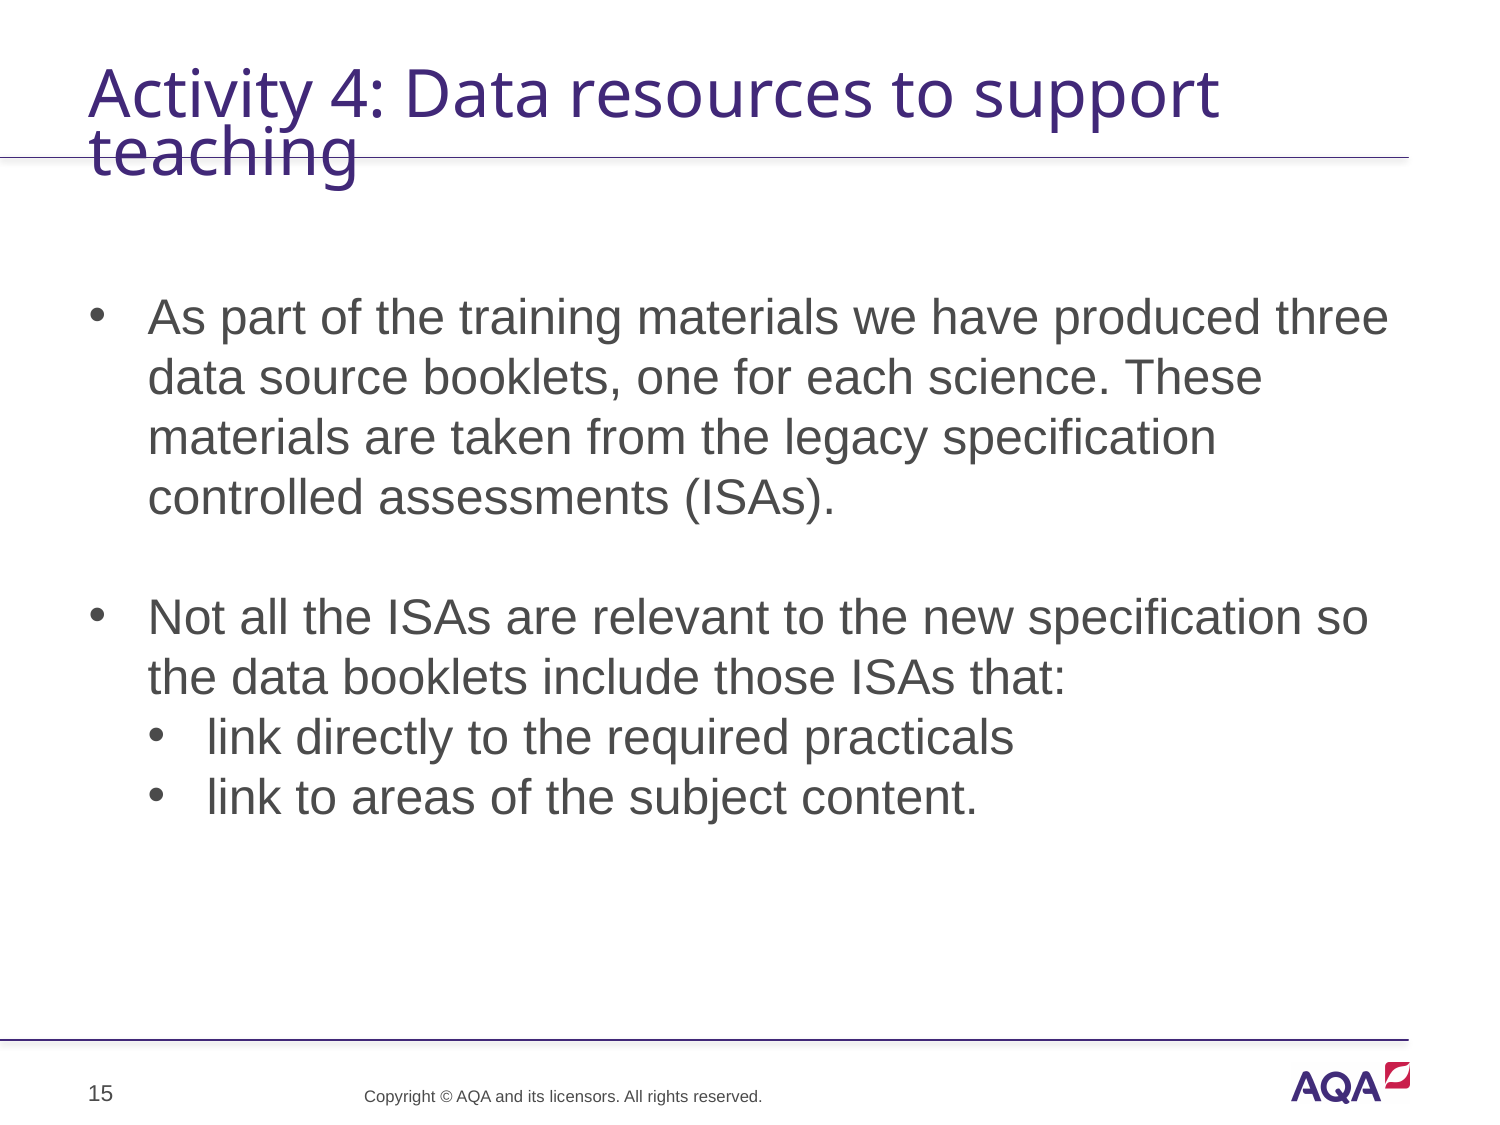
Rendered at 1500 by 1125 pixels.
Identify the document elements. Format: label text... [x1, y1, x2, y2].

title Activity 4: Data resources to support teaching [88, 72, 1450, 144]
slide_number 15 [72, 1062, 188, 1123]
footer Copyright © AQA and its licensors. All rights reserved. [324, 1084, 764, 1124]
picture [1291, 1062, 1410, 1104]
list As part of the training materials we have produced three data source booklets, one for each science. These materials are taken from the legacy specification controlled assessments (ISAs). Not all the ISAs are relevant to the new specification so the data booklets include those ISAs that: link directly to the required practicals link to areas of the subject content. [88, 284, 1409, 1007]
